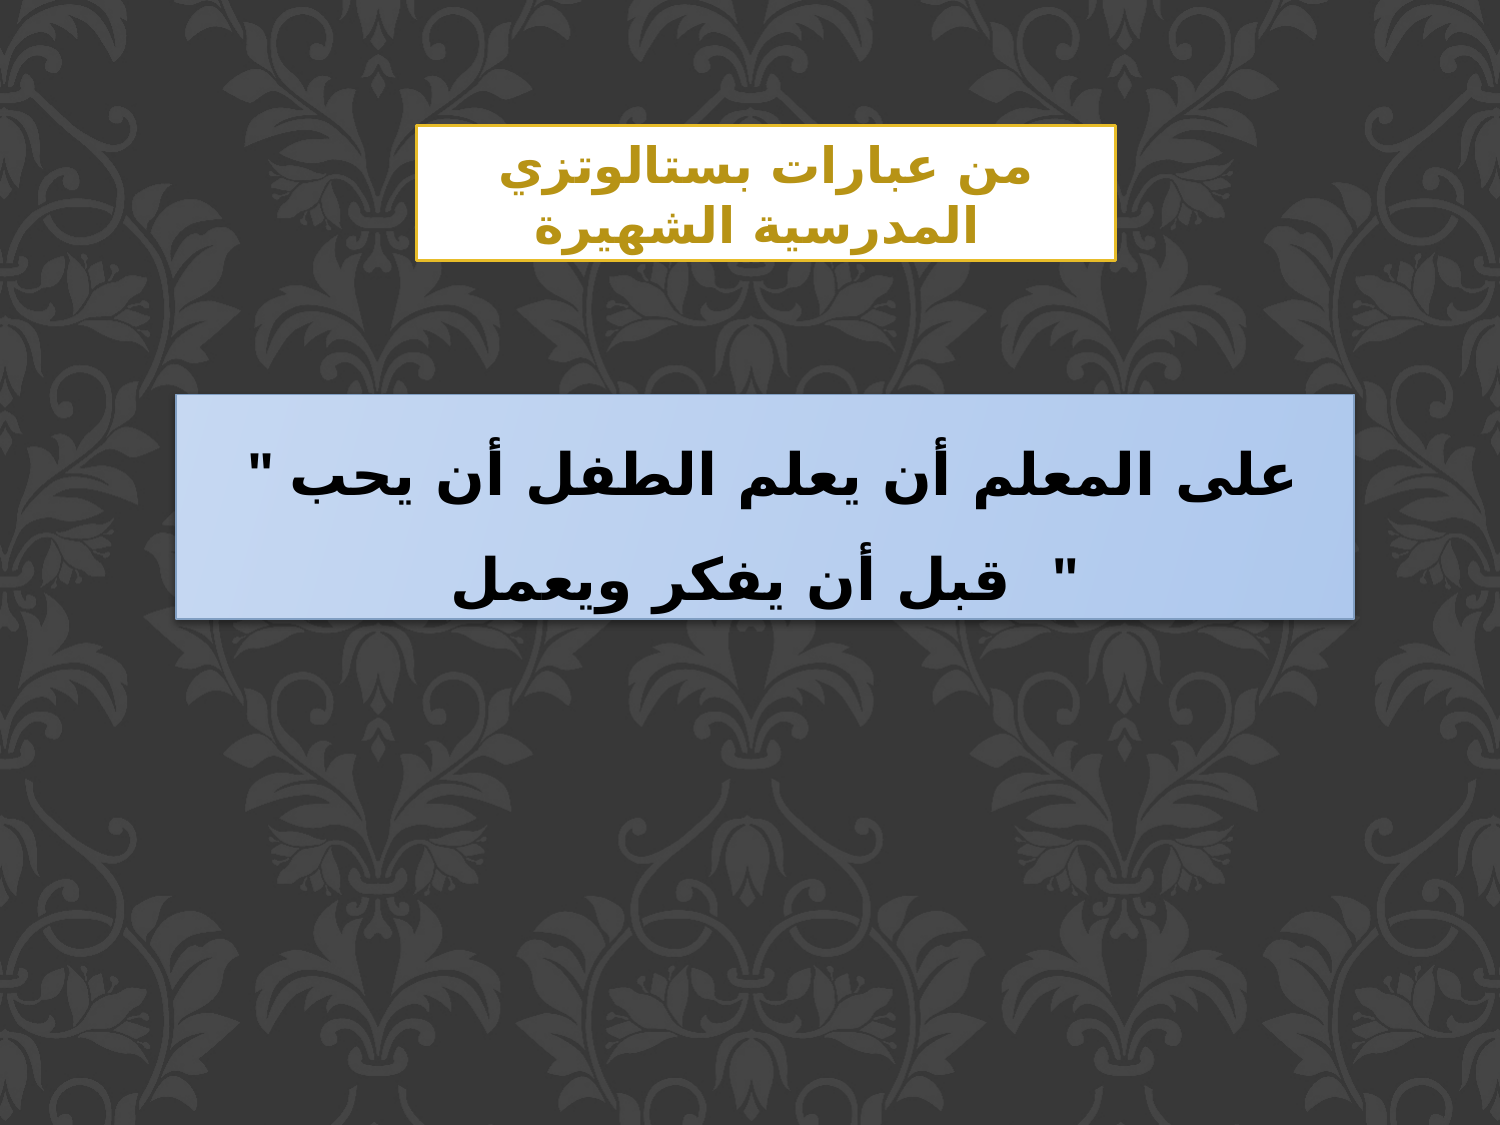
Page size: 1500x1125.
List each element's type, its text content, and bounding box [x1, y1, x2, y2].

text_box " على المعلم أن يعلم الطفل أن يحب قبل أن يفكر ويعمل " [175, 394, 1355, 620]
text_box من عبارات بستالوتزي المدرسية الشهيرة [415, 124, 1117, 262]
